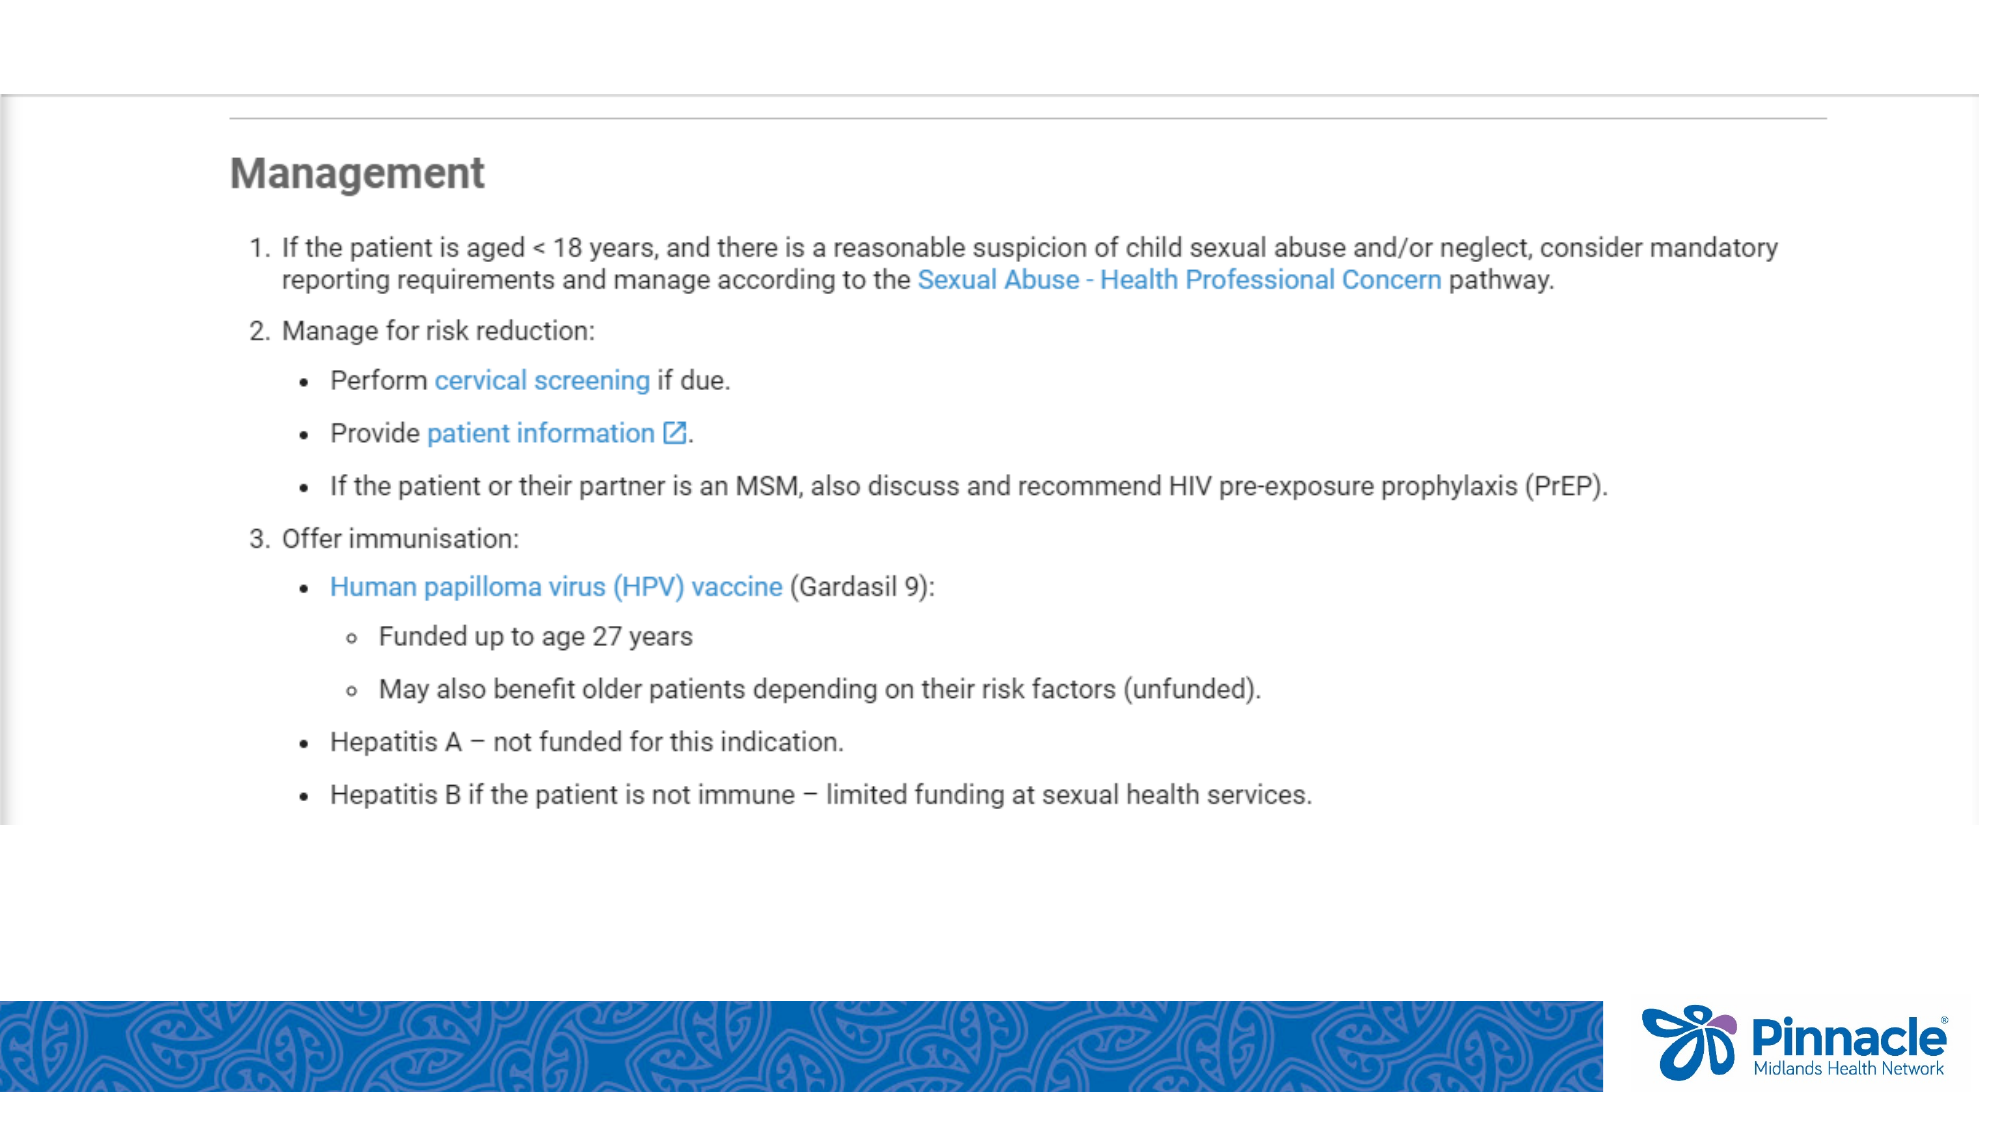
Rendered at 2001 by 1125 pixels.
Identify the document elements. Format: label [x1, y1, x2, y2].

picture [0, 94, 1979, 825]
picture [1631, 994, 1971, 1092]
picture [0, 1001, 1604, 1092]
